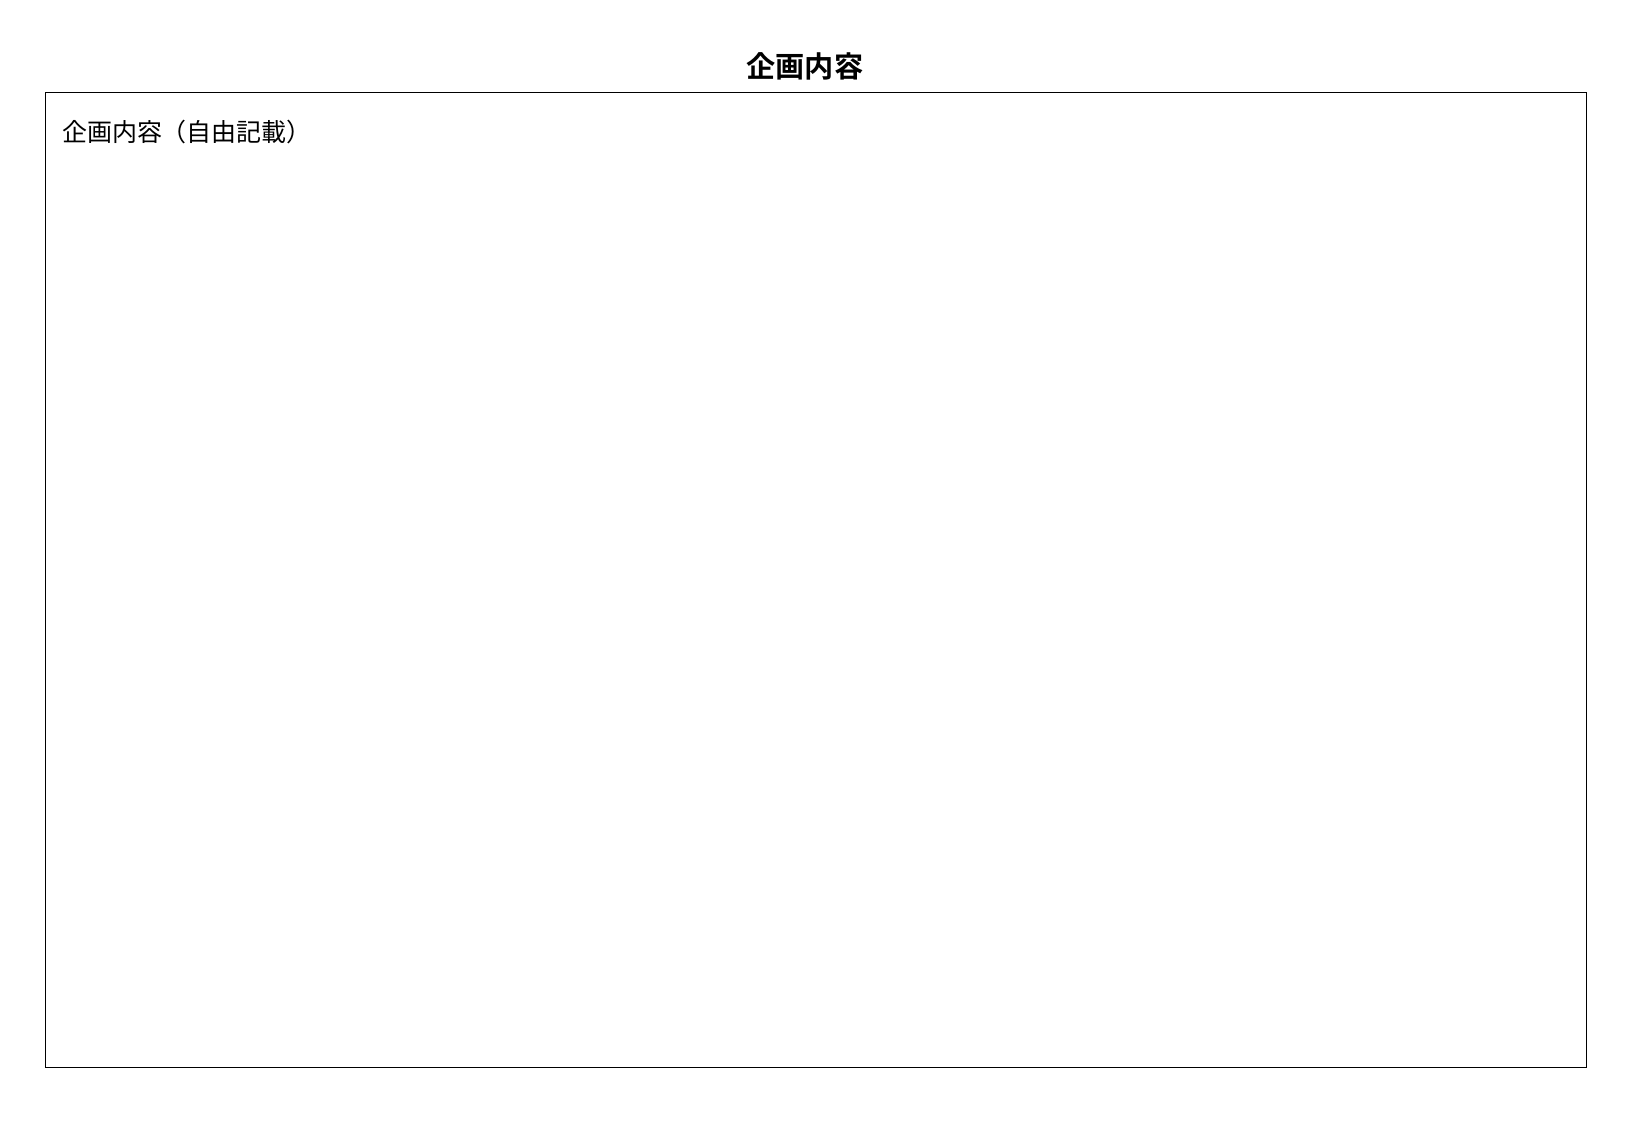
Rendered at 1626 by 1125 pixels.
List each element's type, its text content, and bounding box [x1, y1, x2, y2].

subtitle 企画内容 [531, 44, 1079, 92]
text_box [45, 92, 1588, 1068]
text_box 企画内容（自由記載） [47, 106, 327, 154]
